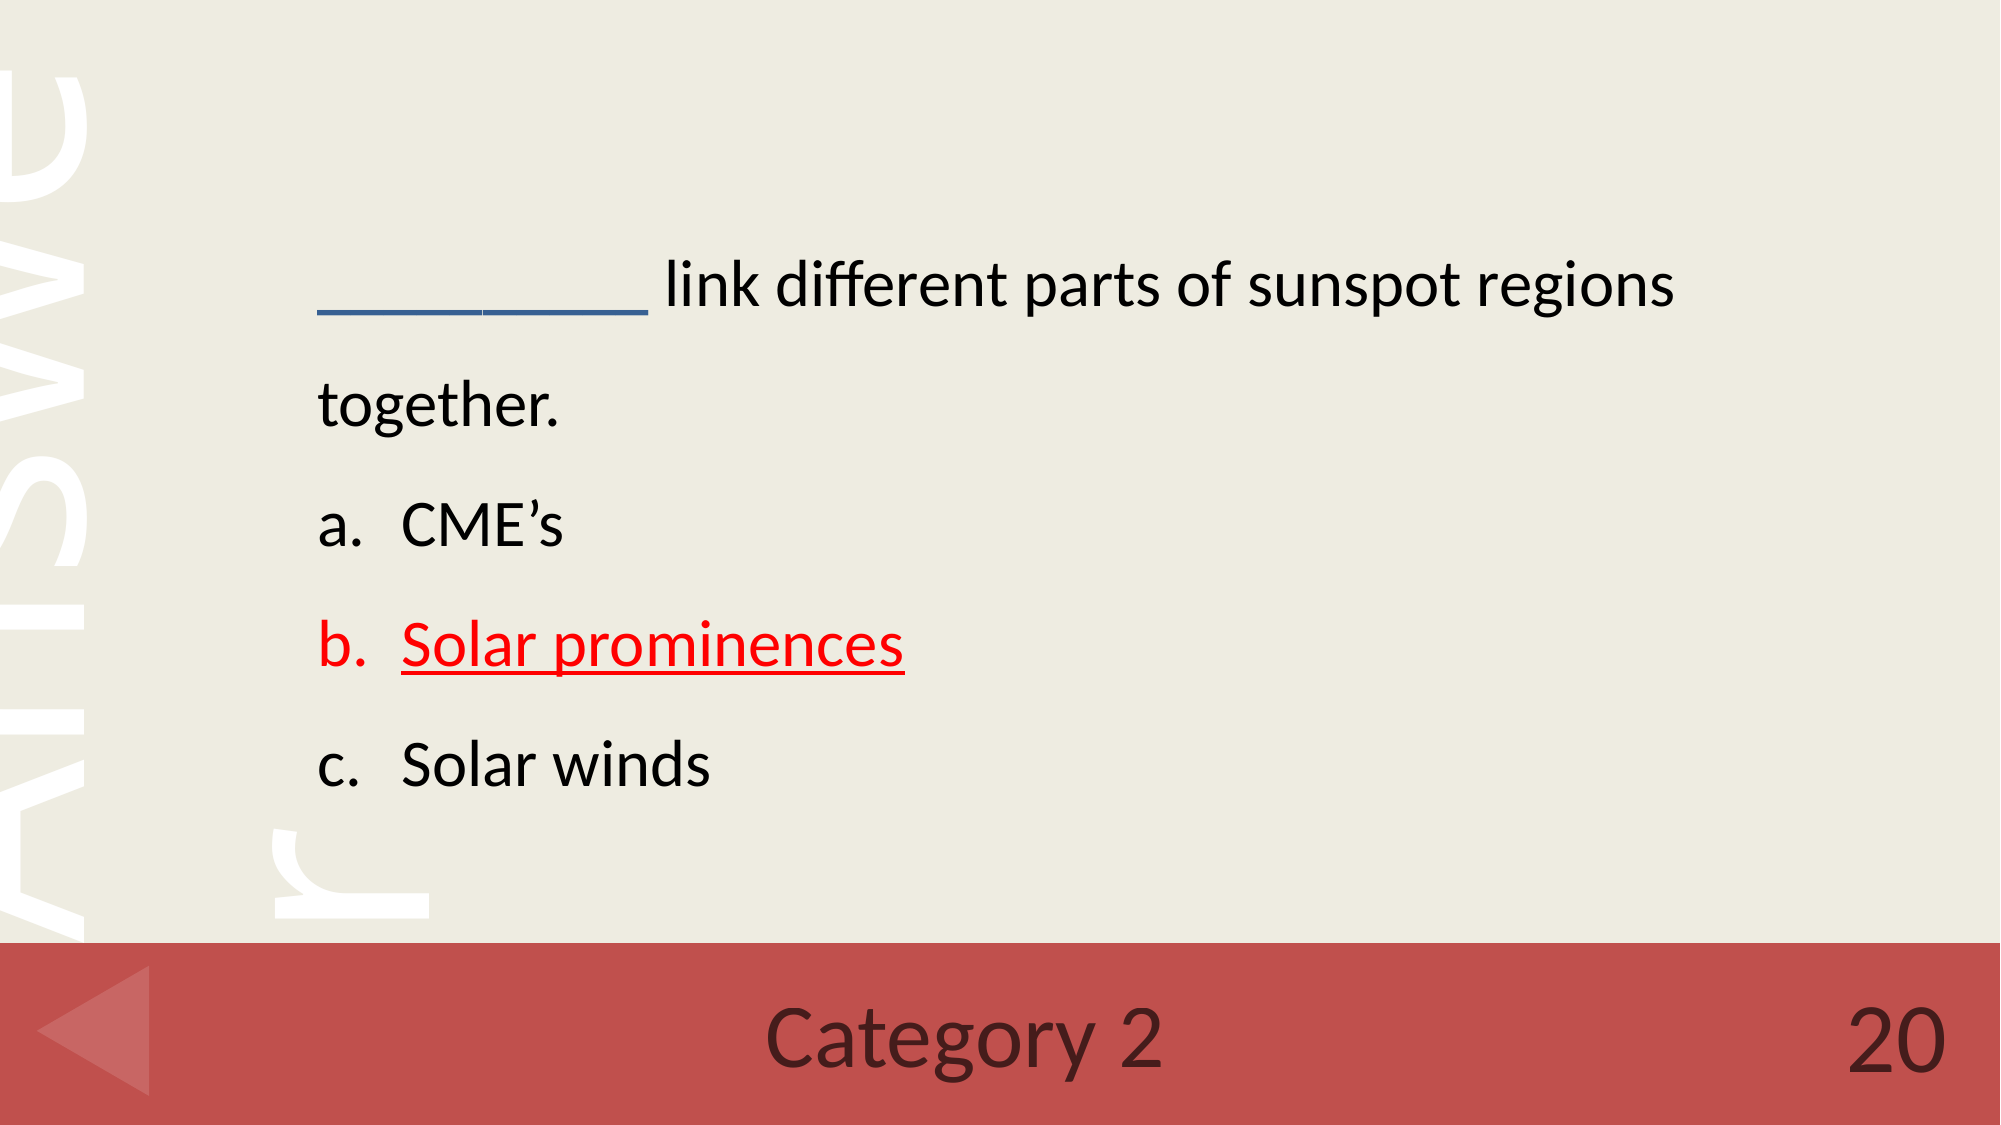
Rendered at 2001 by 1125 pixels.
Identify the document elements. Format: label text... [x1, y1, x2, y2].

list 20 [1866, 967, 1963, 1097]
title Category 2 [65, 937, 1866, 1125]
list __________ link different parts of sunspot regions together. CME’s Solar prominences Solar winds [302, 153, 1889, 847]
